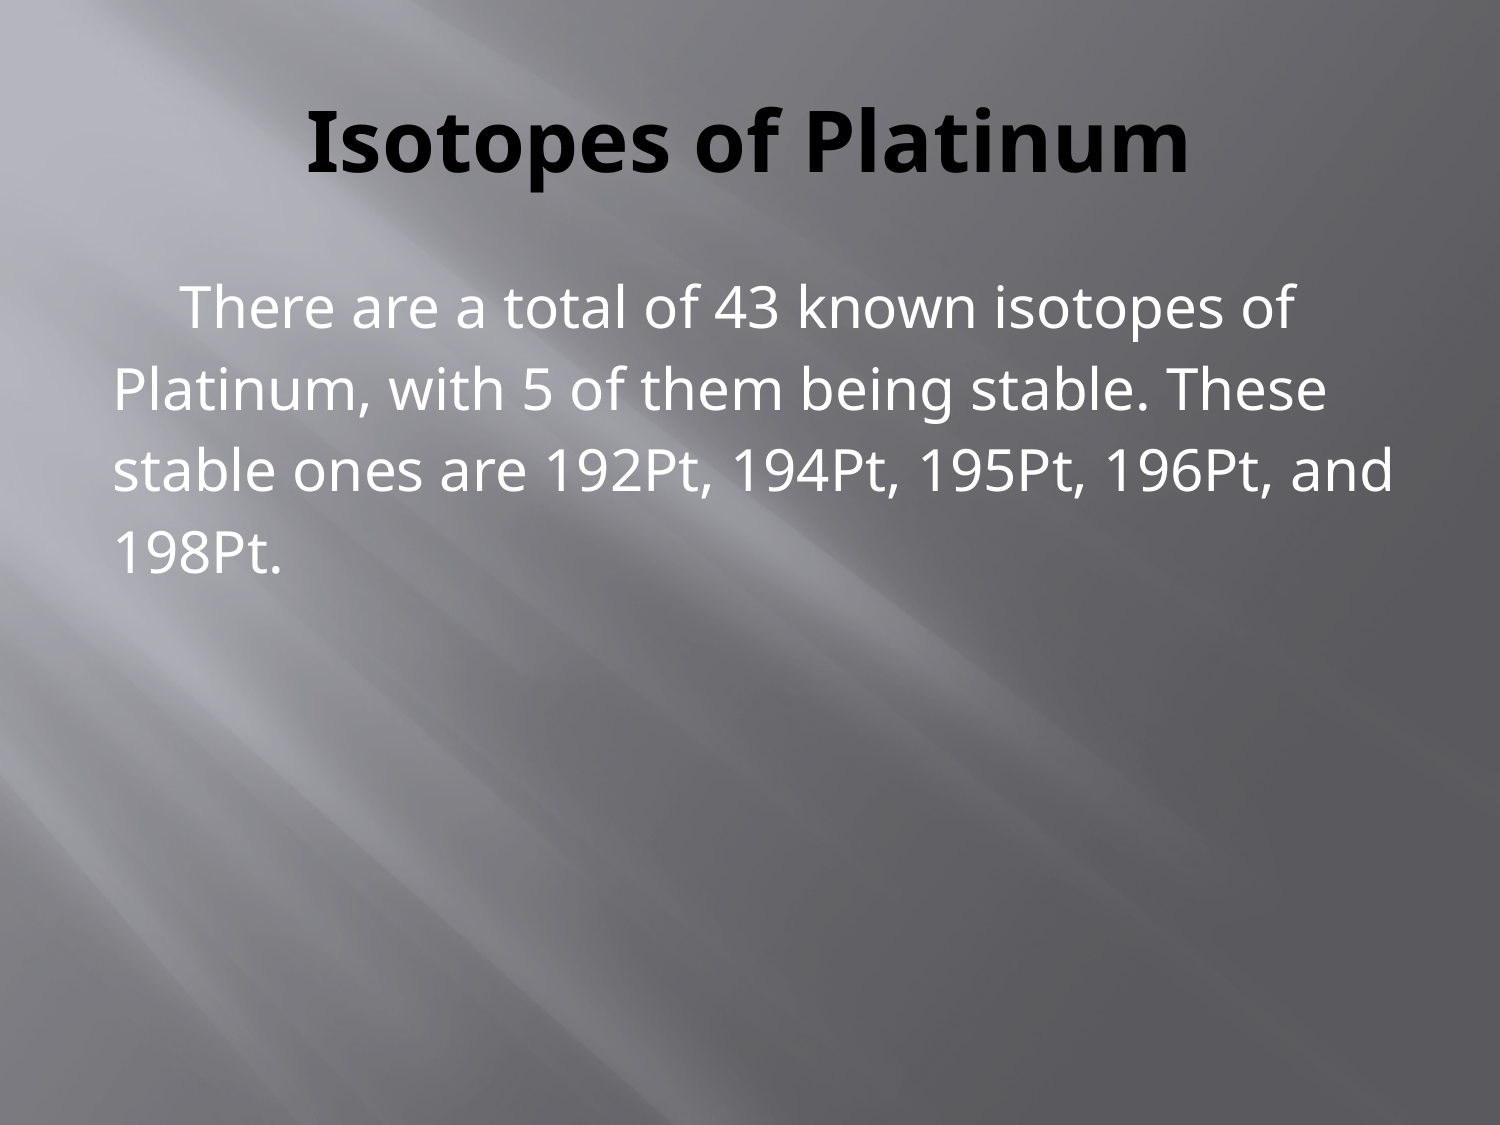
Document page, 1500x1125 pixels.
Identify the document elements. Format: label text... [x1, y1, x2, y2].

list There are a total of 43 known isotopes of Platinum, with 5 of them being stable. These stable ones are 192Pt, 194Pt, 195Pt, 196Pt, and 198Pt. [75, 262, 1425, 1035]
title Isotopes of Platinum [75, 45, 1425, 233]
